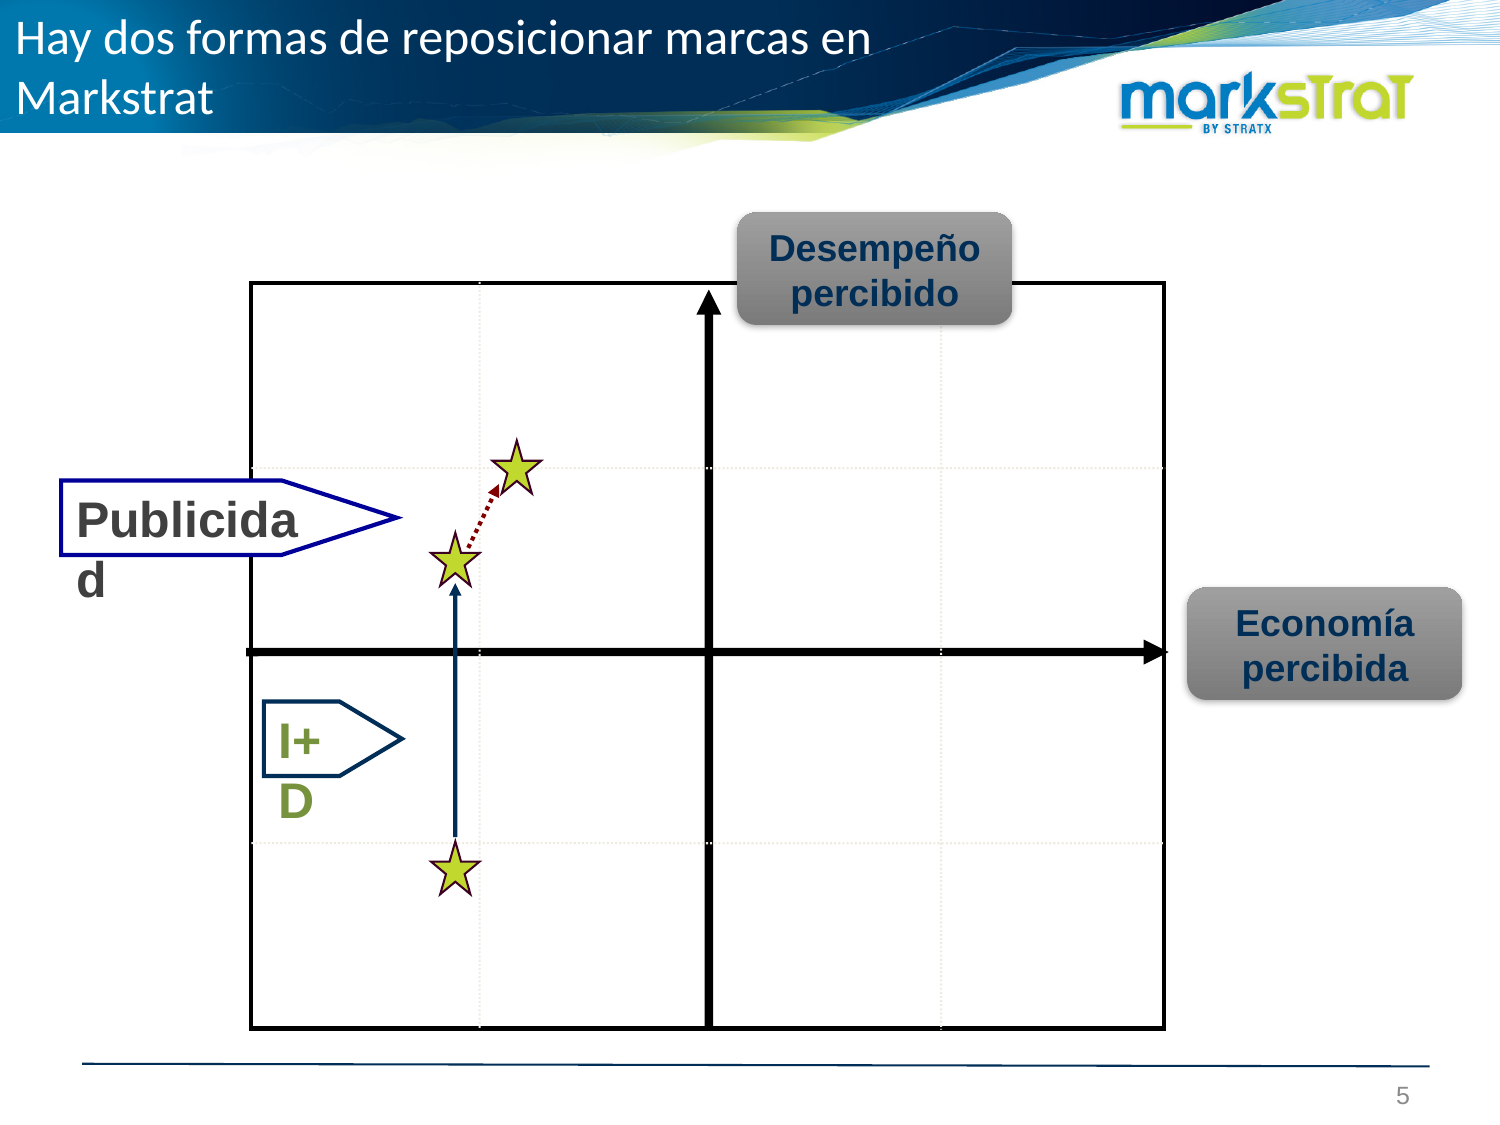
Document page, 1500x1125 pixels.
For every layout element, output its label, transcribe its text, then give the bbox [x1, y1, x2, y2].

title Hay dos formas de reposicionar marcas en Markstrat [0, 0, 938, 129]
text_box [245, 281, 1169, 1030]
text_box Desempeño percibido [737, 212, 1013, 280]
text_box Publicidad [61, 480, 240, 555]
slide_number 5 [1074, 1065, 1425, 1125]
text_box Economía percibida [1187, 587, 1463, 700]
picture [0, 0, 1500, 1125]
